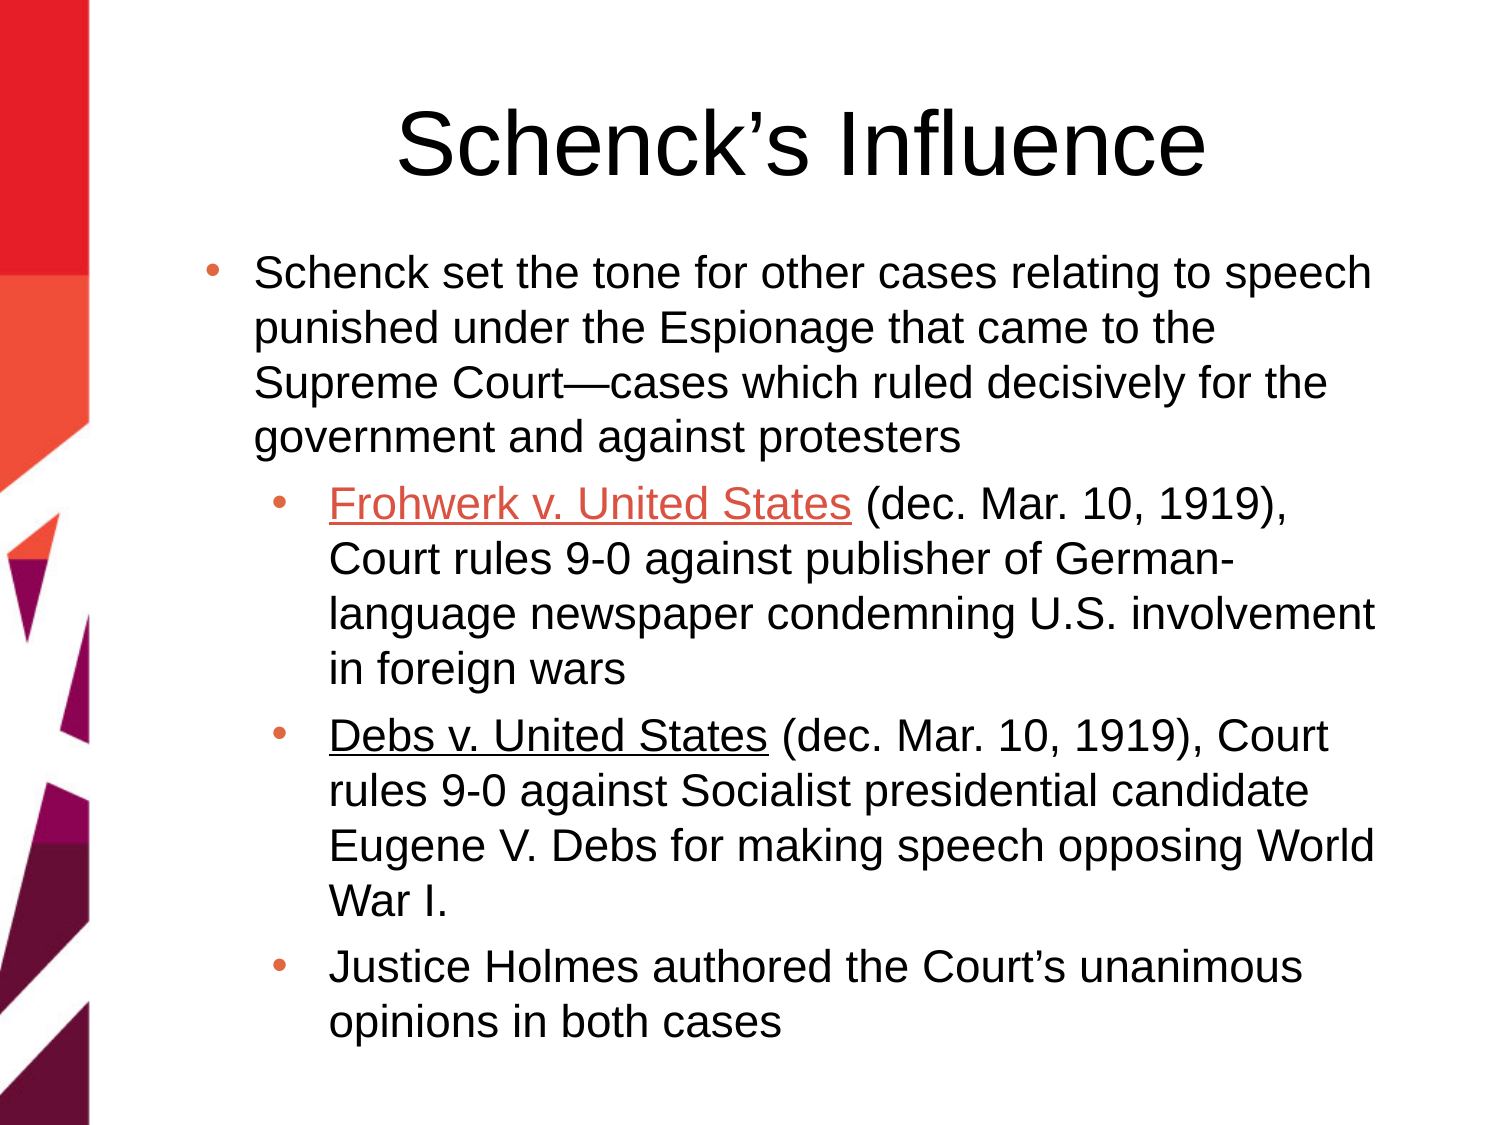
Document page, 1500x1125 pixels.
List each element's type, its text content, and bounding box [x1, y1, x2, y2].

picture [0, 0, 91, 1125]
list Schenck set the tone for other cases relating to speech punished under the Espionage that came to the Supreme Court—cases which ruled decisively for the government and against protesters Frohwerk v. United States (dec. Mar. 10, 1919), Court rules 9-0 against publisher of German-language newspaper condemning U.S. involvement in foreign wars Debs v. United States (dec. Mar. 10, 1919), Court rules 9-0 against Socialist presidential candidate Eugene V. Debs for making speech opposing World War I. Justice Holmes authored the Court’s unanimous opinions in both cases [181, 227, 1427, 970]
title Schenck’s Influence [180, 45, 1425, 233]
